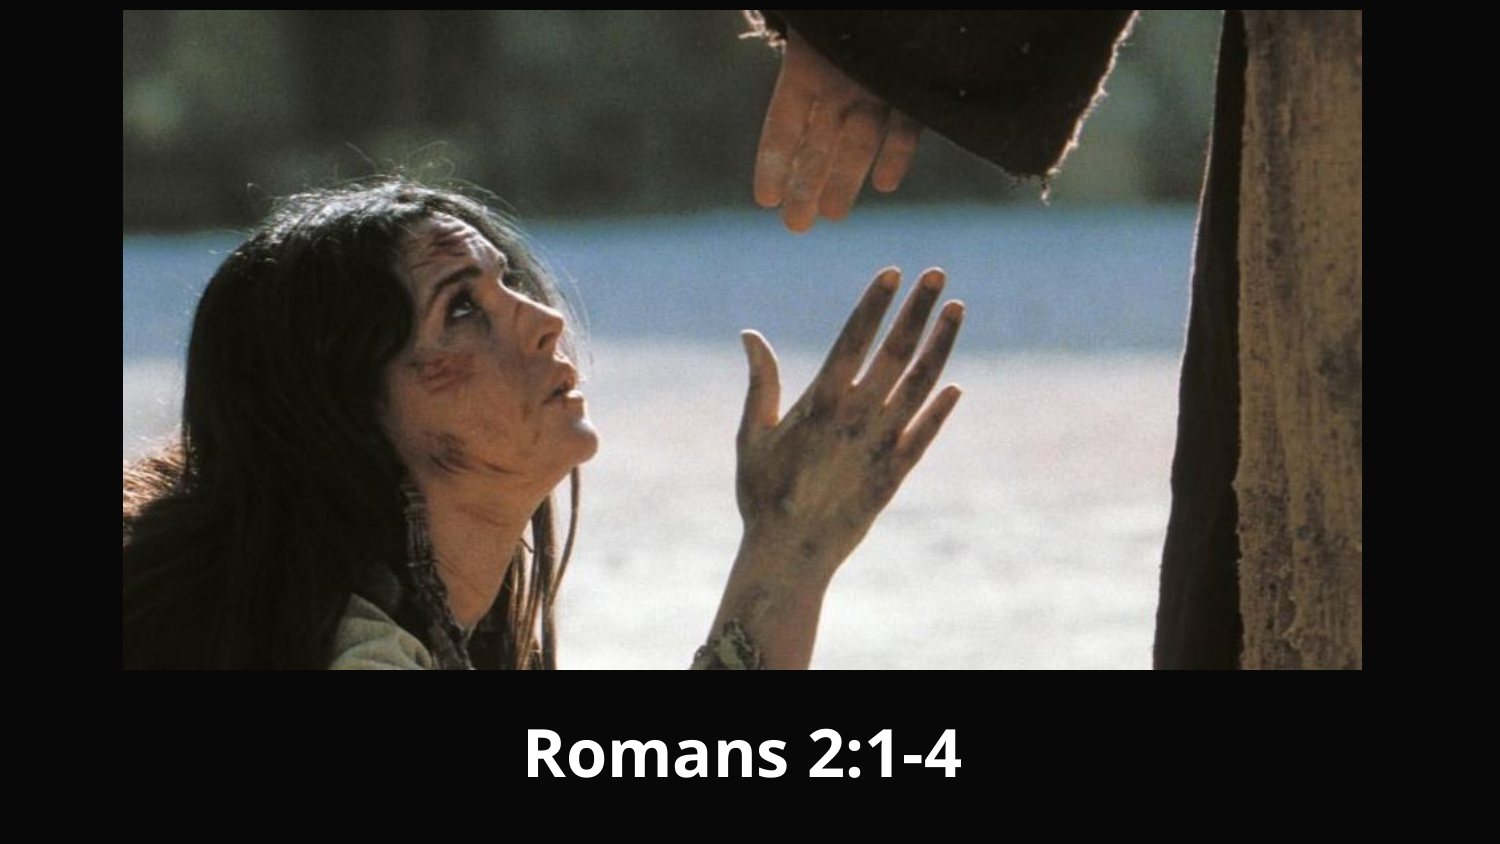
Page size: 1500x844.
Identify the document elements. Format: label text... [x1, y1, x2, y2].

text_box Romans 2:1-4 [128, 703, 1357, 799]
picture [123, 10, 1362, 671]
